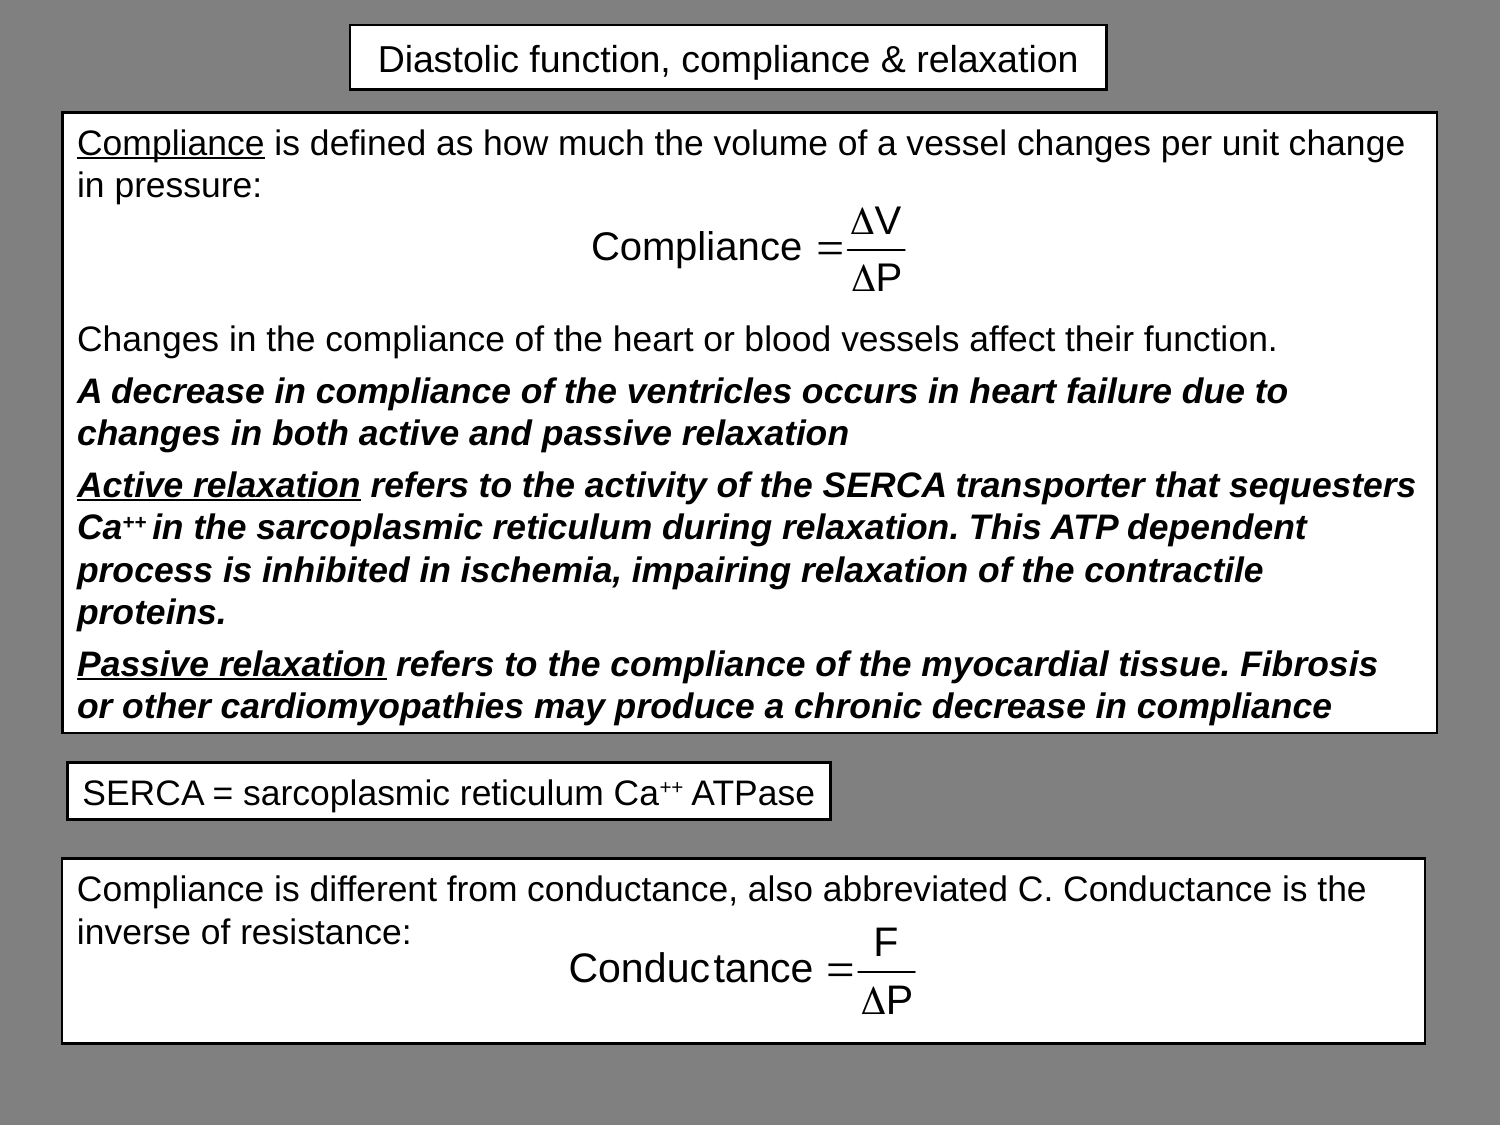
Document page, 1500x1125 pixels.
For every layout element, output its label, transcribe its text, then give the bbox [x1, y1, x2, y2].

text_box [61, 112, 1438, 747]
text_box Compliance is different from conductance, also abbreviated C. Conductance is the inverse of resistance: [62, 858, 1425, 1044]
text_box SERCA = sarcoplasmic reticulum Ca++ ATPase [67, 762, 831, 820]
title Diastolic function, compliance & relaxation [349, 24, 1108, 91]
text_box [558, 916, 926, 1024]
